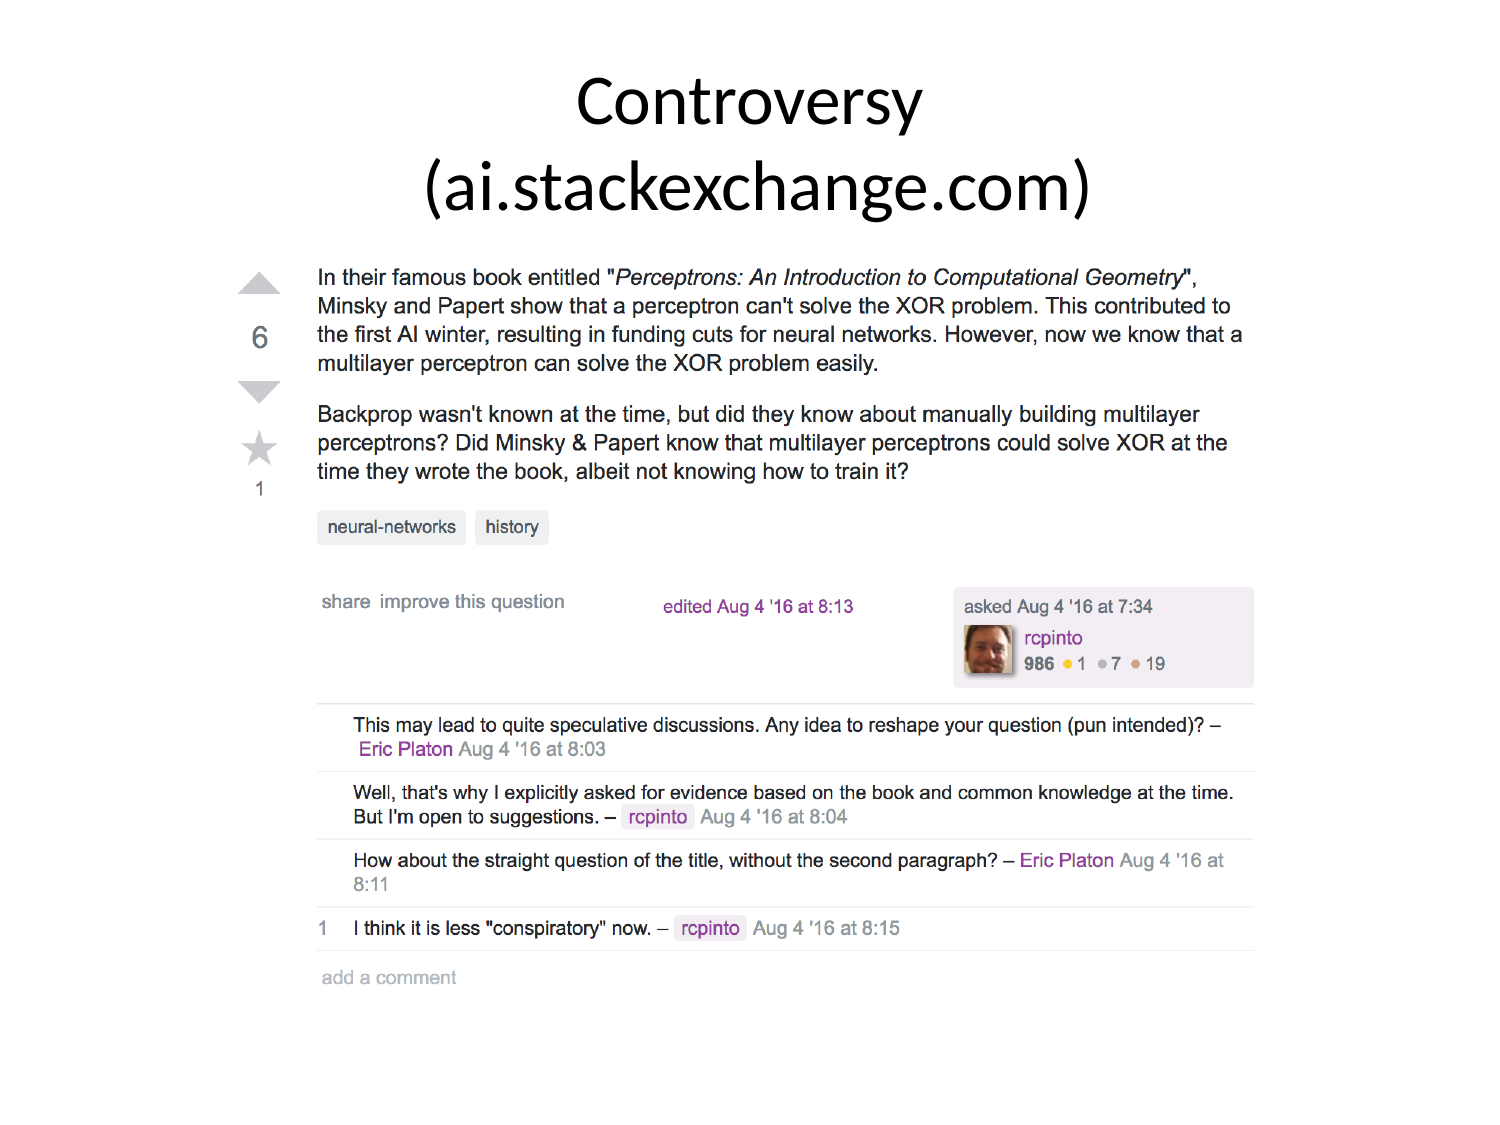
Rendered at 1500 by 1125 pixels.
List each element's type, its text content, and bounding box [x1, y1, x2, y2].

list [74, 262, 1426, 1006]
title Controversy (ai.stackexchange.com) [75, 45, 1425, 233]
